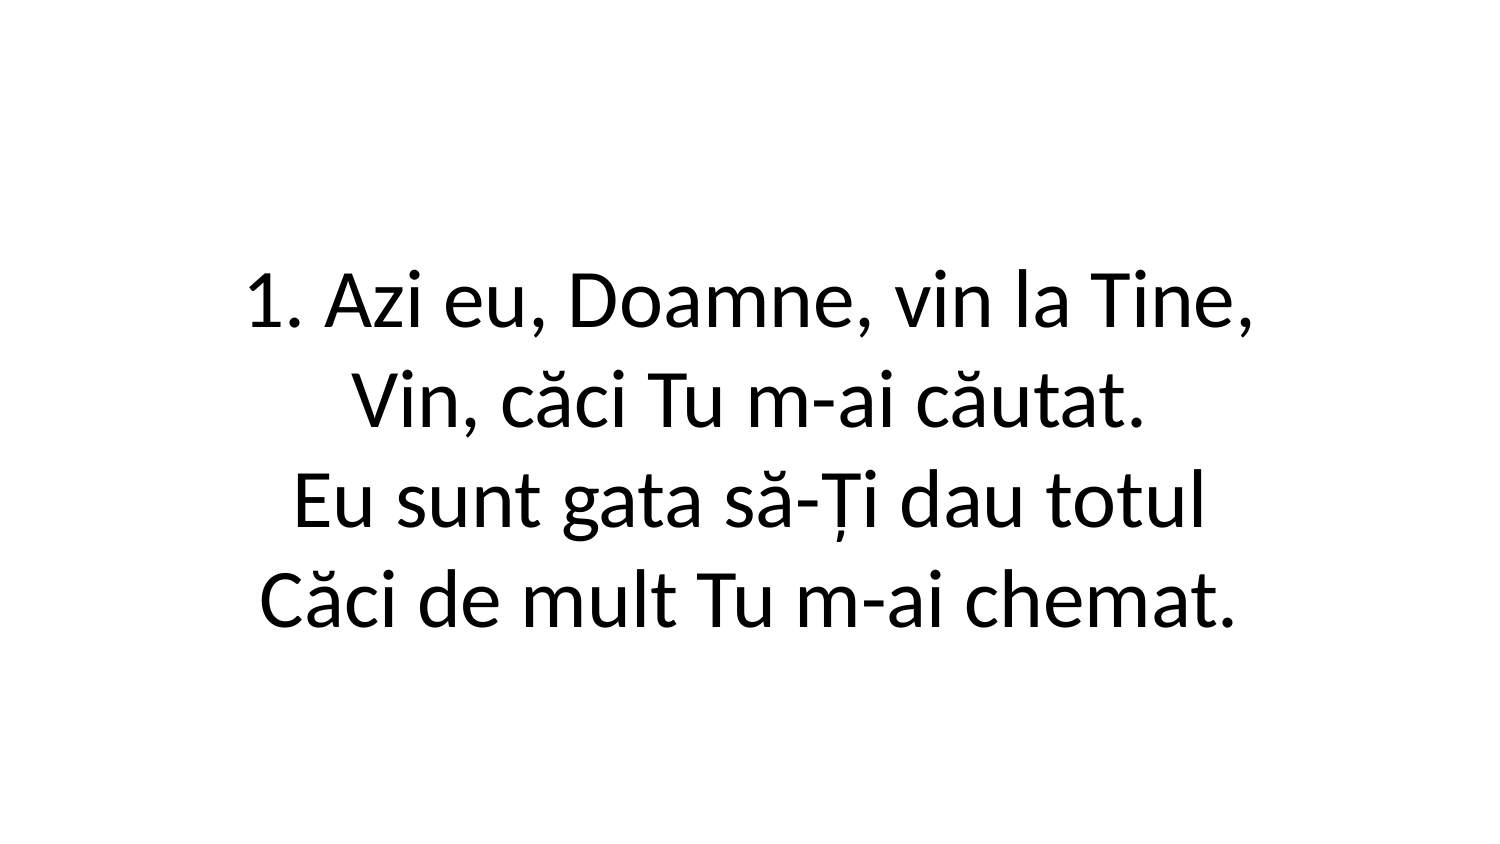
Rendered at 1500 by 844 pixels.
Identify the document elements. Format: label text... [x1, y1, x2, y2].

text_box 1. Azi eu, Doamne, vin la Tine, Vin, căci Tu m-ai căutat. Eu sunt gata să-Ți dau totul Căci de mult Tu m-ai chemat. [227, 192, 1273, 652]
